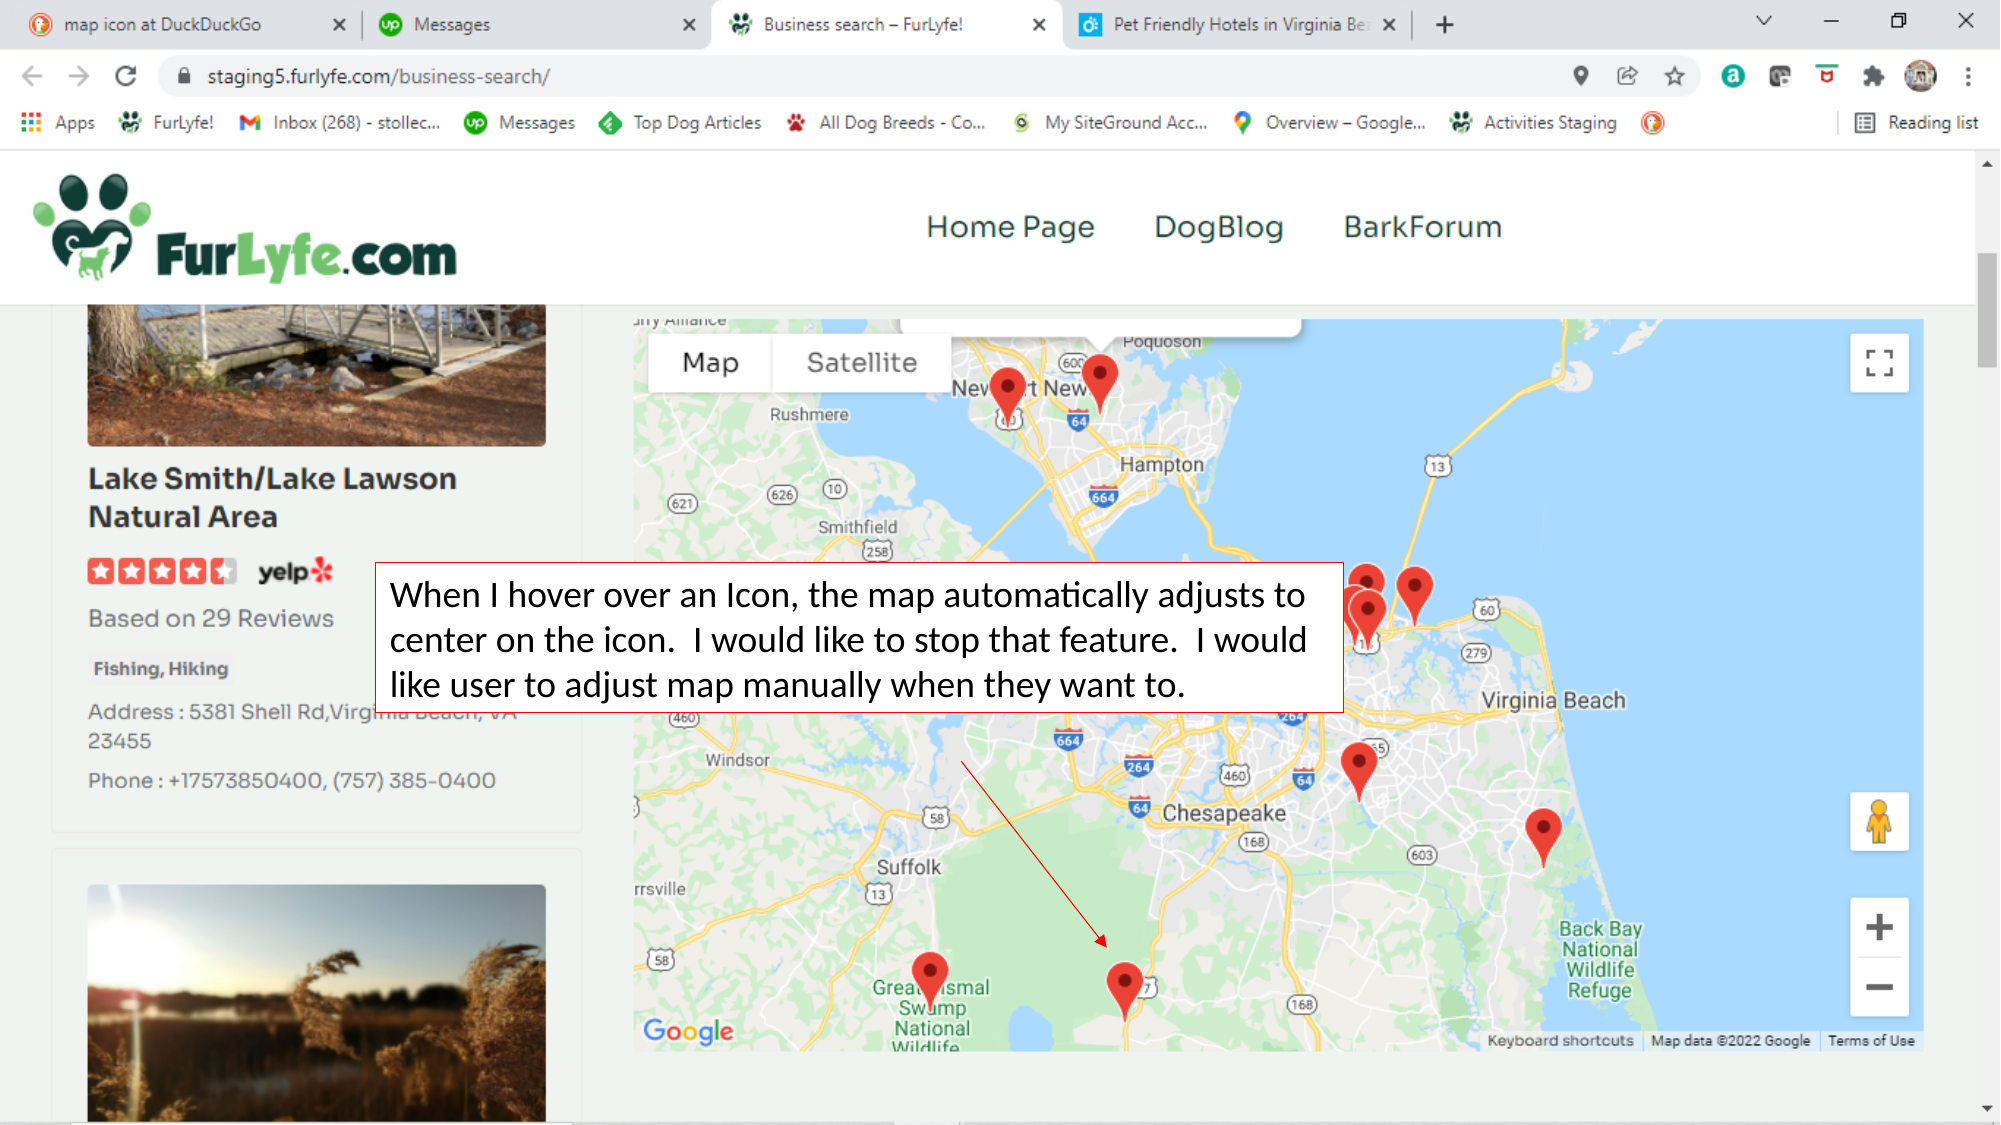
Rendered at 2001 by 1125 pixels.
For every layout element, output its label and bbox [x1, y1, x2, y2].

picture [0, 0, 2000, 1125]
text_box [961, 761, 1107, 948]
